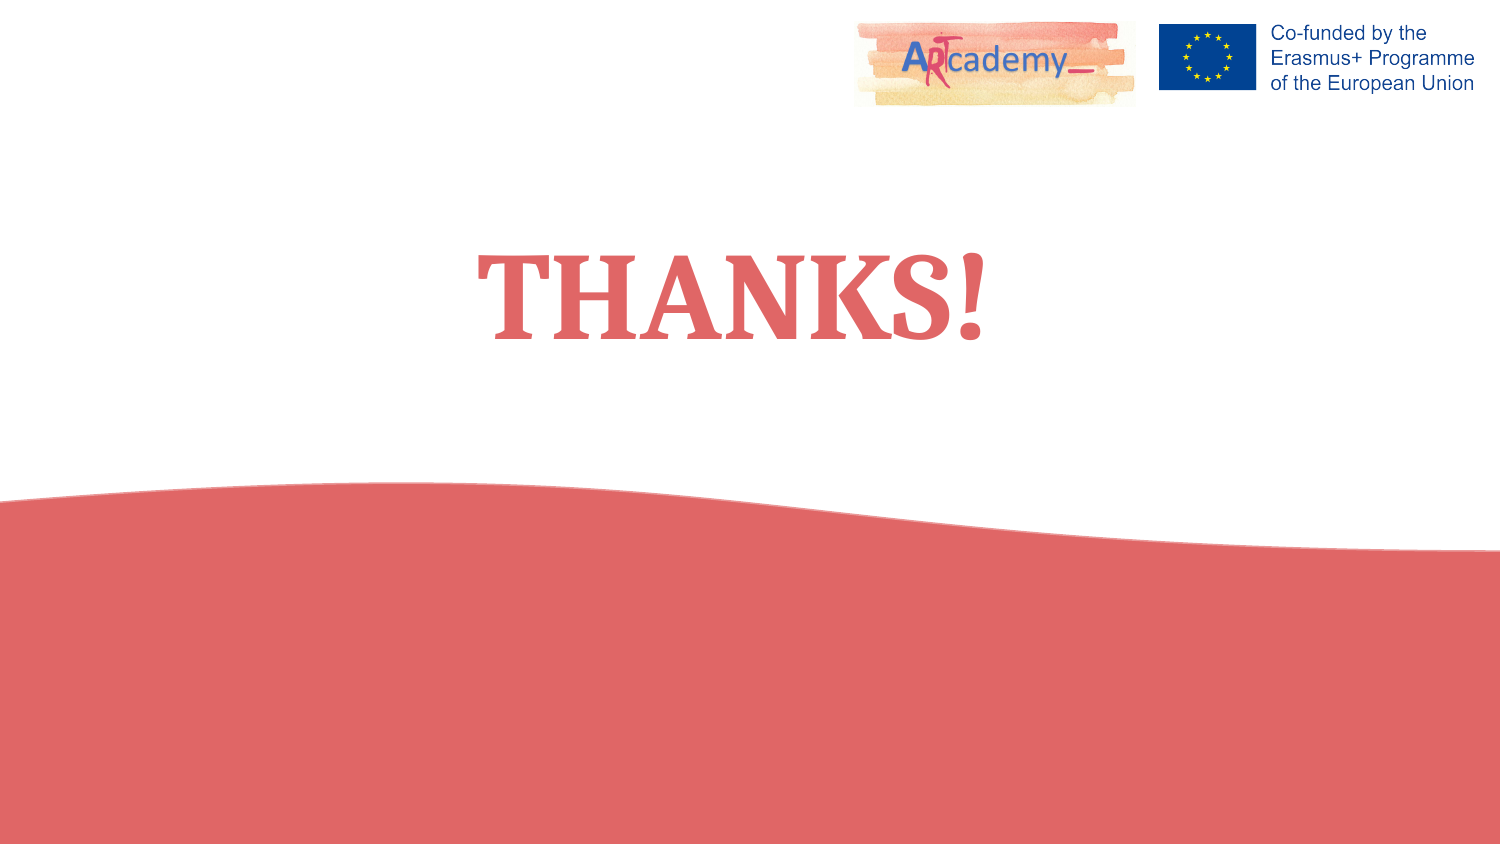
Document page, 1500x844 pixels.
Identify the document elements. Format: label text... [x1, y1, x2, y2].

picture [1158, 24, 1474, 94]
title THANKS! [150, 200, 1322, 275]
picture [854, 2, 1137, 138]
text_box [0, 483, 1500, 844]
